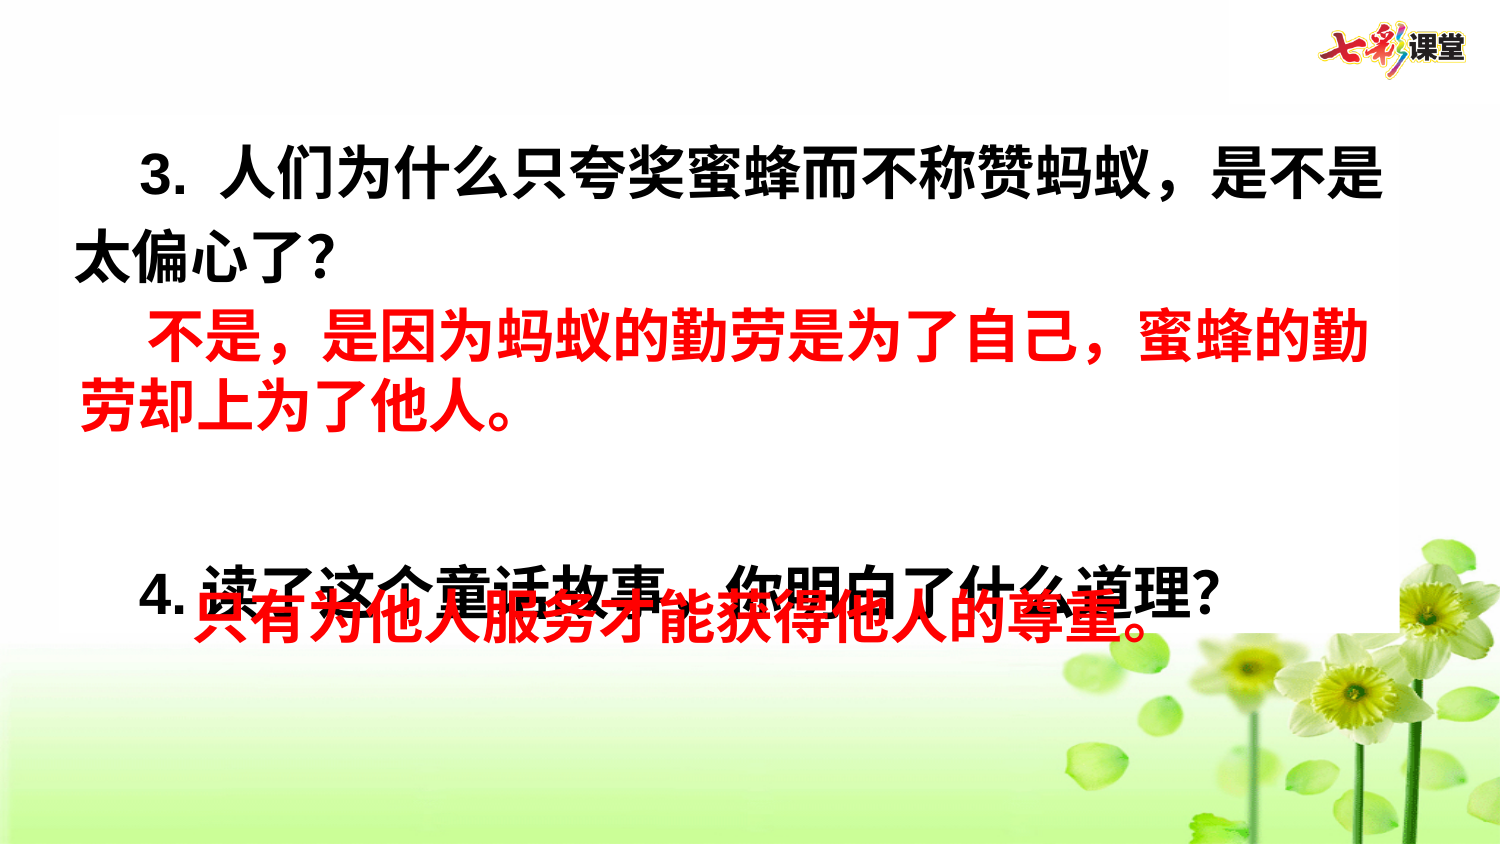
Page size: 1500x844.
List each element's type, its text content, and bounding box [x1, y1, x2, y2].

text_box 不是，是因为蚂蚁的勤劳是为了自己，蜜蜂的勤劳却上为了他人。 [64, 291, 1412, 447]
picture [0, 0, 1500, 844]
text_box 只有为他人服务才能获得他人的尊重。 [176, 572, 1270, 657]
text_box 3. 人们为什么只夸奖蜜蜂而不称赞蚂蚁，是不是太偏心了？ 4.读了这个童话故事，你明白了什么道理？ [59, 114, 1400, 634]
